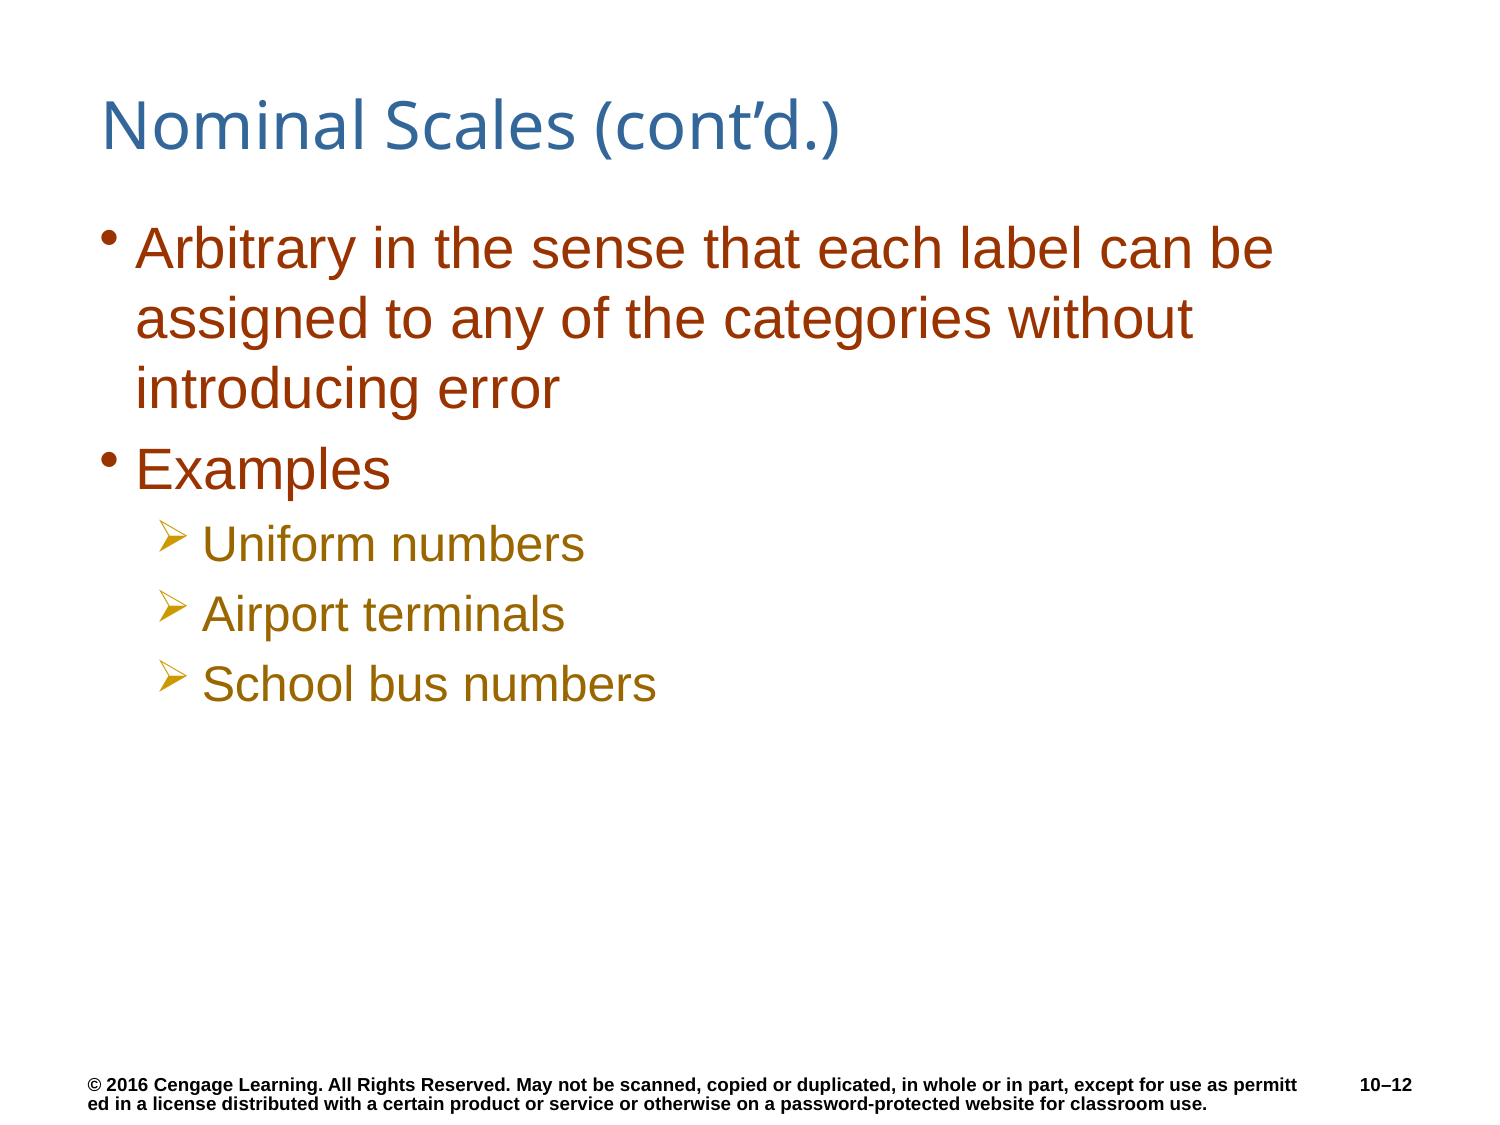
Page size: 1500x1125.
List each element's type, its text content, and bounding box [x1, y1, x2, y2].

footer © 2016 Cengage Learning. All Rights Reserved. May not be scanned, copied or duplicated, in whole or in part, except for use as permitted in a license distributed with a certain product or service or otherwise on a password-protected website for classroom use. [87, 1057, 1050, 1103]
title Nominal Scales (cont’d.) [85, 75, 1411, 171]
list Arbitrary in the sense that each label can be assigned to any of the categories without introducing error Examples Uniform numbers Airport terminals School bus numbers [84, 202, 1414, 1013]
slide_number 10–12 [1050, 1042, 1413, 1103]
